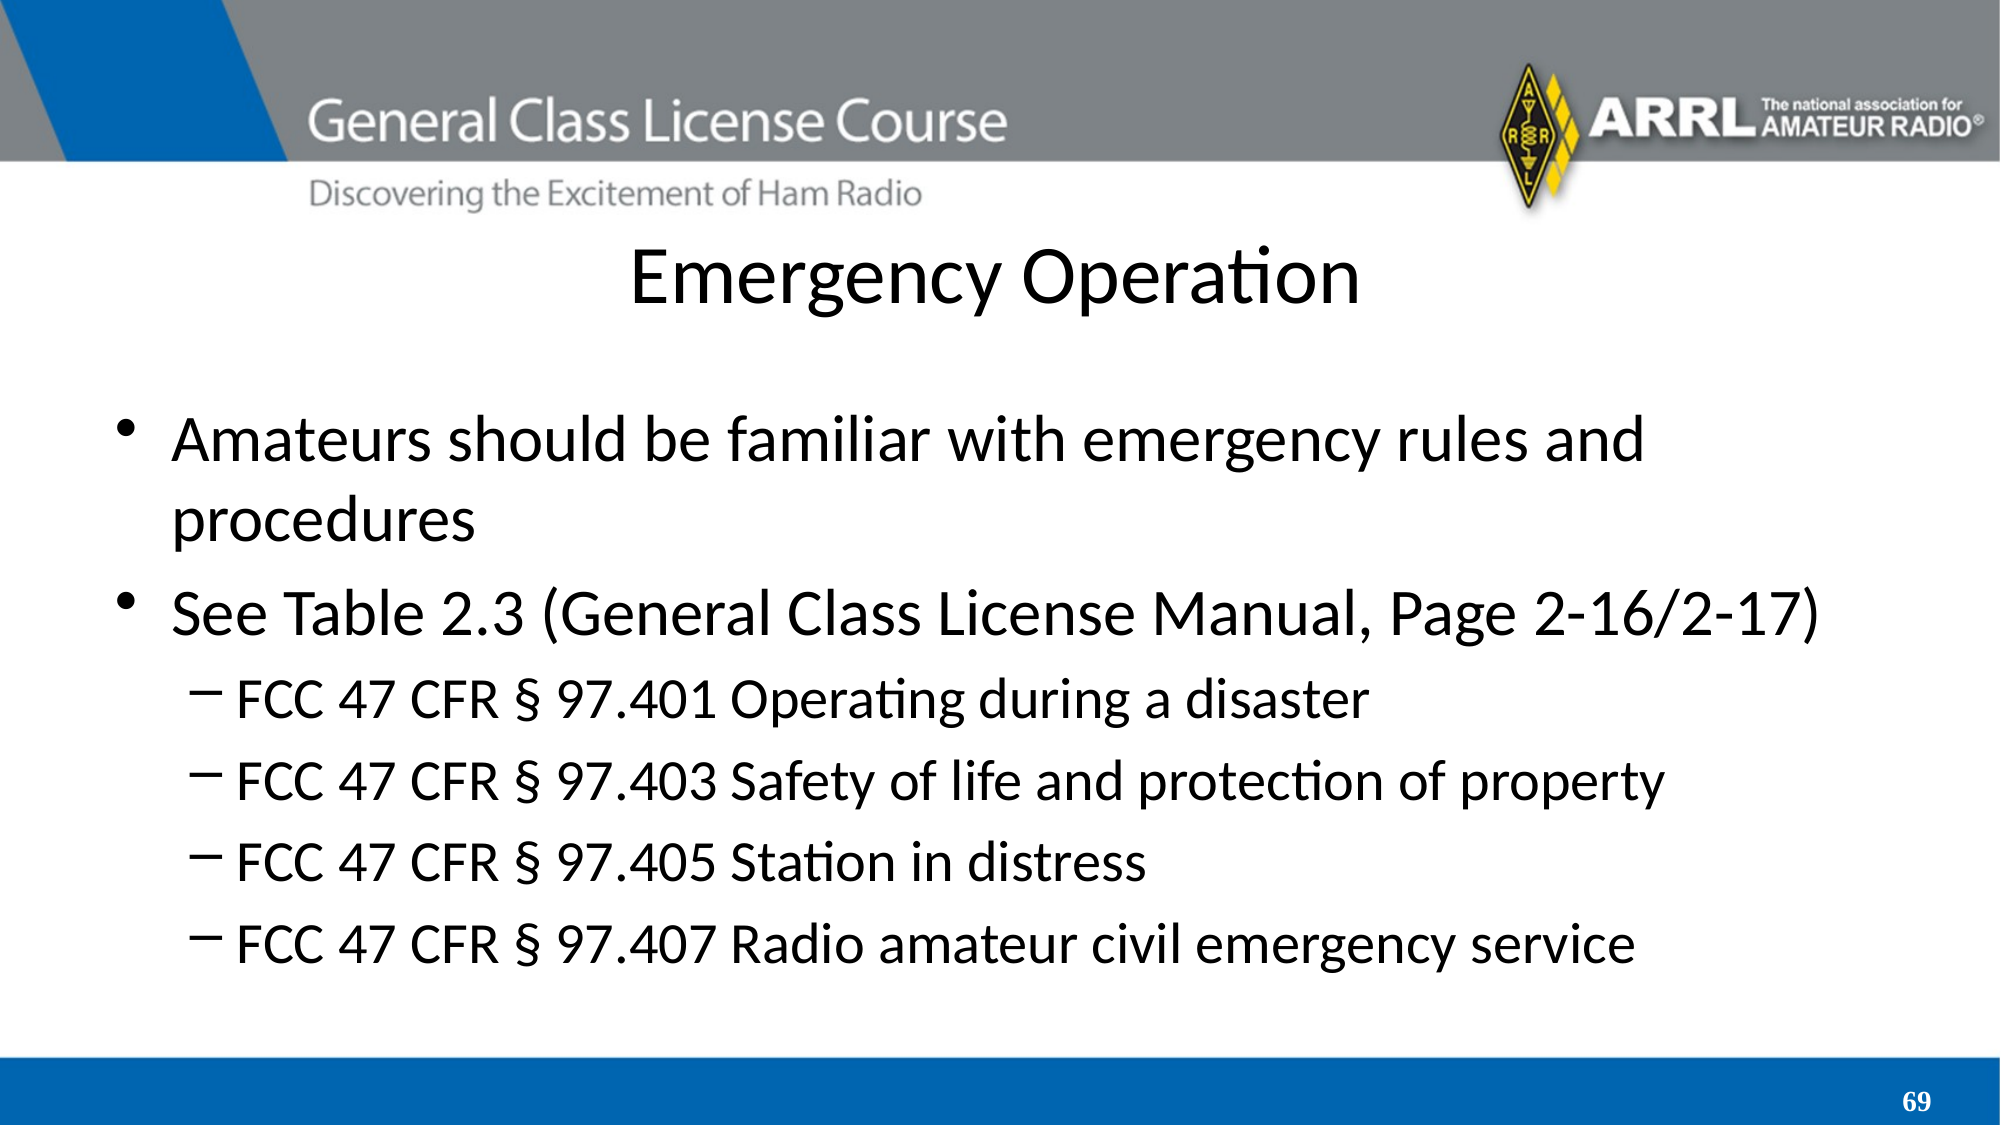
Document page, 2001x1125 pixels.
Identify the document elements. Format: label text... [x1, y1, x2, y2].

picture [0, 0, 2001, 1125]
title Emergency Operation [96, 212, 1897, 356]
list Amateurs should be familiar with emergency rules and procedures See Table 2.3 (General Class License Manual, Page 2-16/2-17) FCC 47 CFR § 97.401 Operating during a disaster FCC 47 CFR § 97.403 Safety of life and protection of property FCC 47 CFR § 97.405 Station in distress FCC 47 CFR § 97.407 Radio amateur civil emergency service [99, 387, 1900, 1075]
